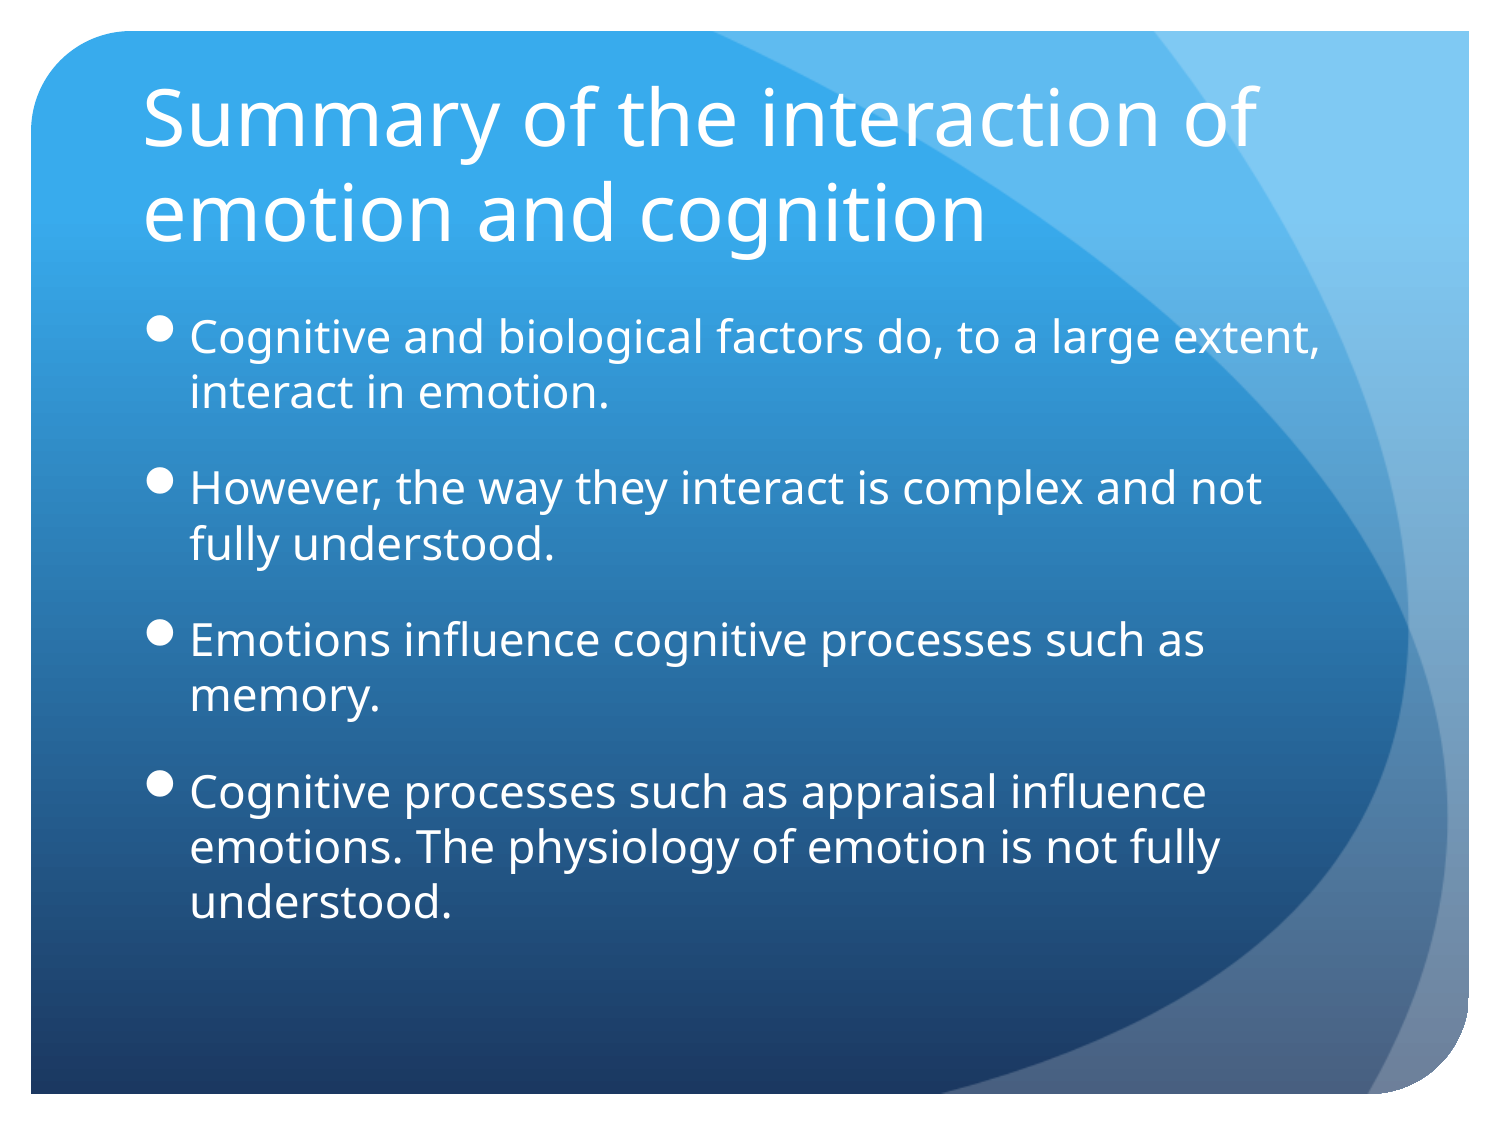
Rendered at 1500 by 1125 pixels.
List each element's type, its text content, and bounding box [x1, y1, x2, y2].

title Summary of the interaction of emotion and cognition [127, 62, 1372, 266]
picture [24, 30, 1473, 1094]
list Cognitive and biological factors do, to a large extent, interact in emotion. However, the way they interact is complex and not fully understood. Emotions influence cognitive processes such as memory. Cognitive processes such as appraisal influence emotions. The physiology of emotion is not fully understood. [127, 299, 1372, 991]
